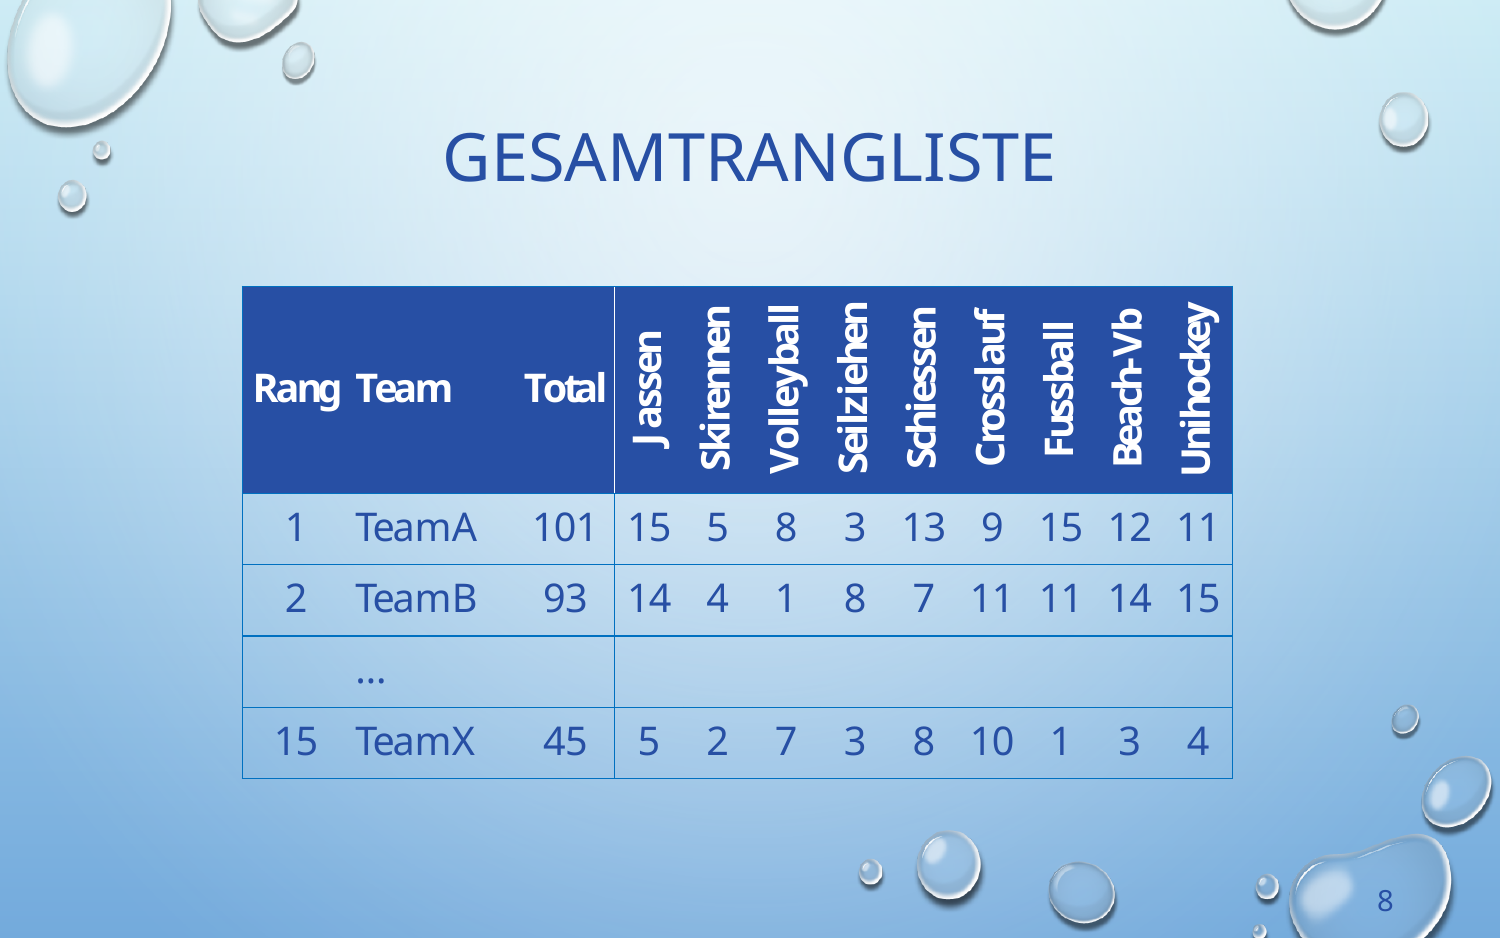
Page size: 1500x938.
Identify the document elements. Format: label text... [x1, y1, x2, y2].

title Gesamtrangliste [112, 70, 1388, 249]
picture [0, 0, 1500, 938]
slide_number 8 [1325, 867, 1409, 938]
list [236, 285, 1258, 827]
